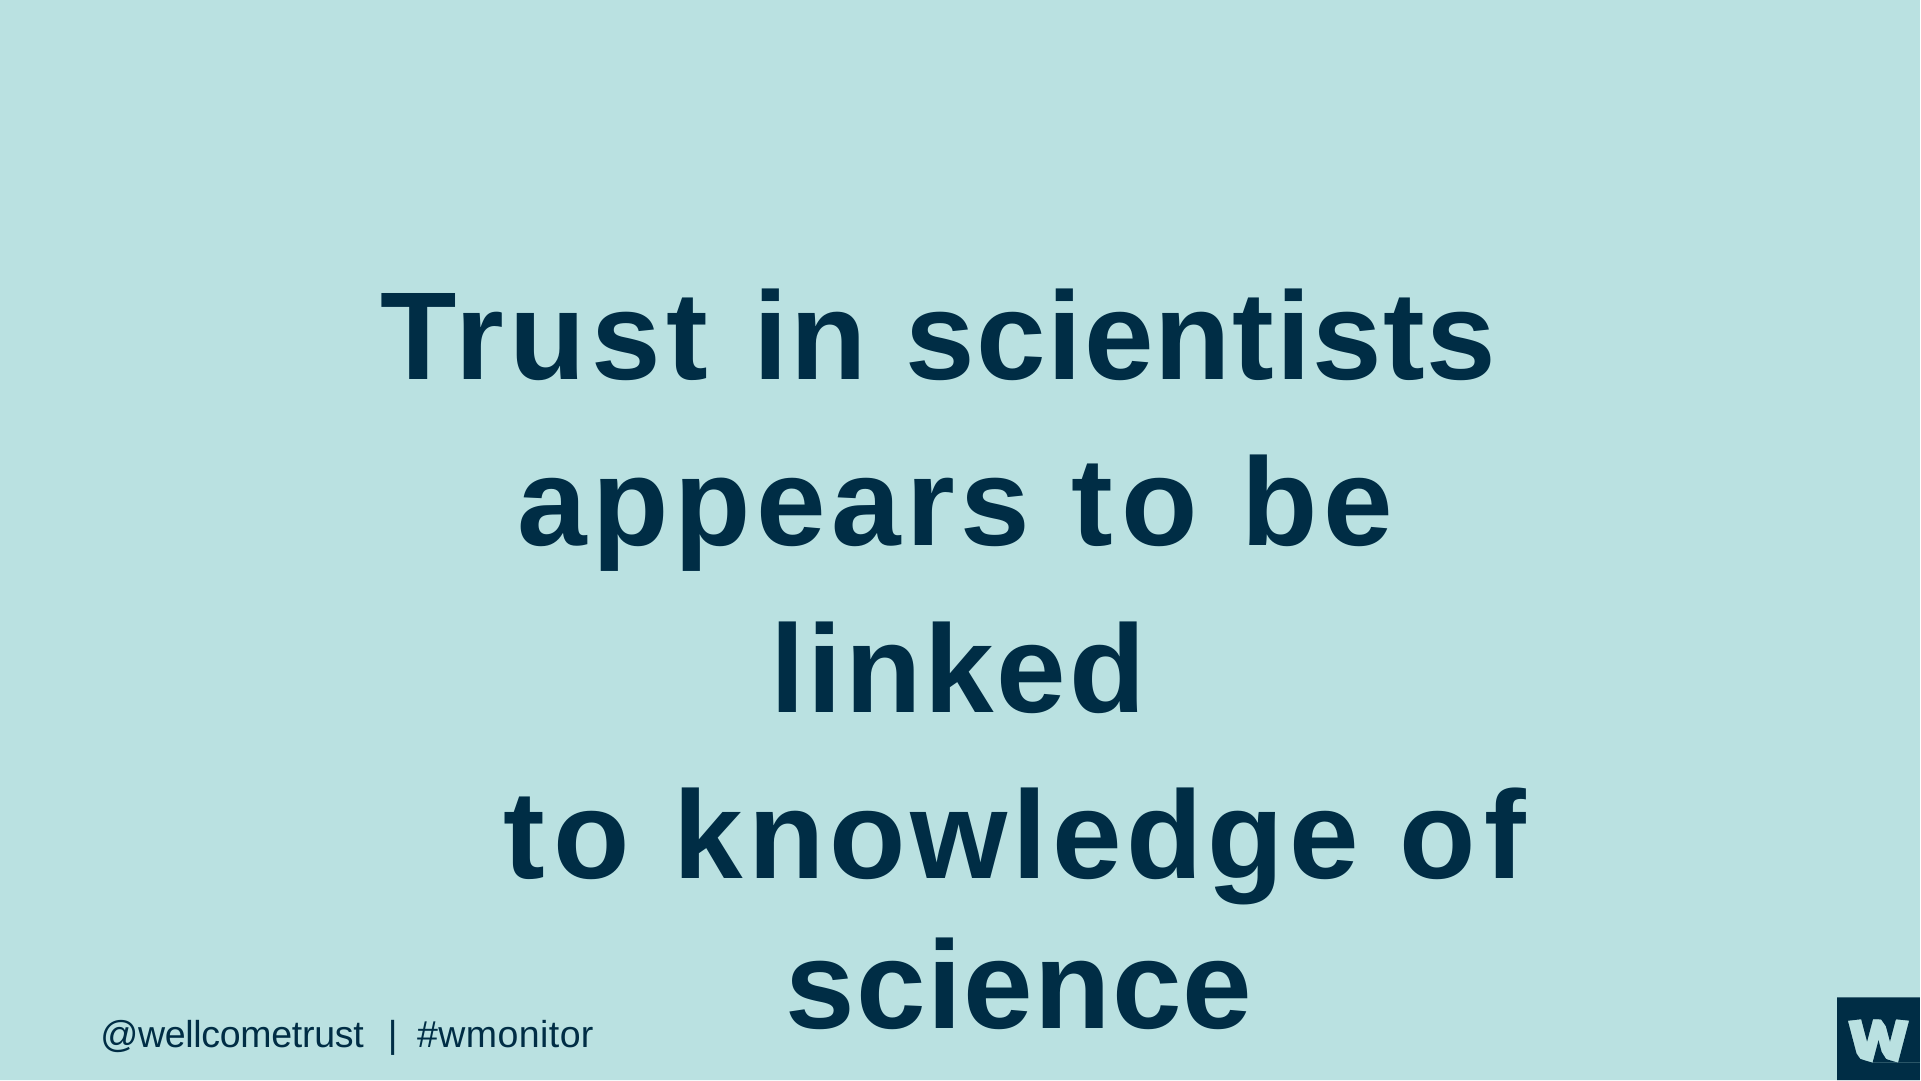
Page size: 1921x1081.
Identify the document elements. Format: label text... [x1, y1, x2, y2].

text_box [1837, 997, 1920, 1081]
title Trust in scientists appears to be linked to knowledge of science [201, 235, 1717, 1054]
footer @wellcometrust | #wmonitor [98, 1010, 596, 1081]
text_box [0, 0, 1920, 1081]
